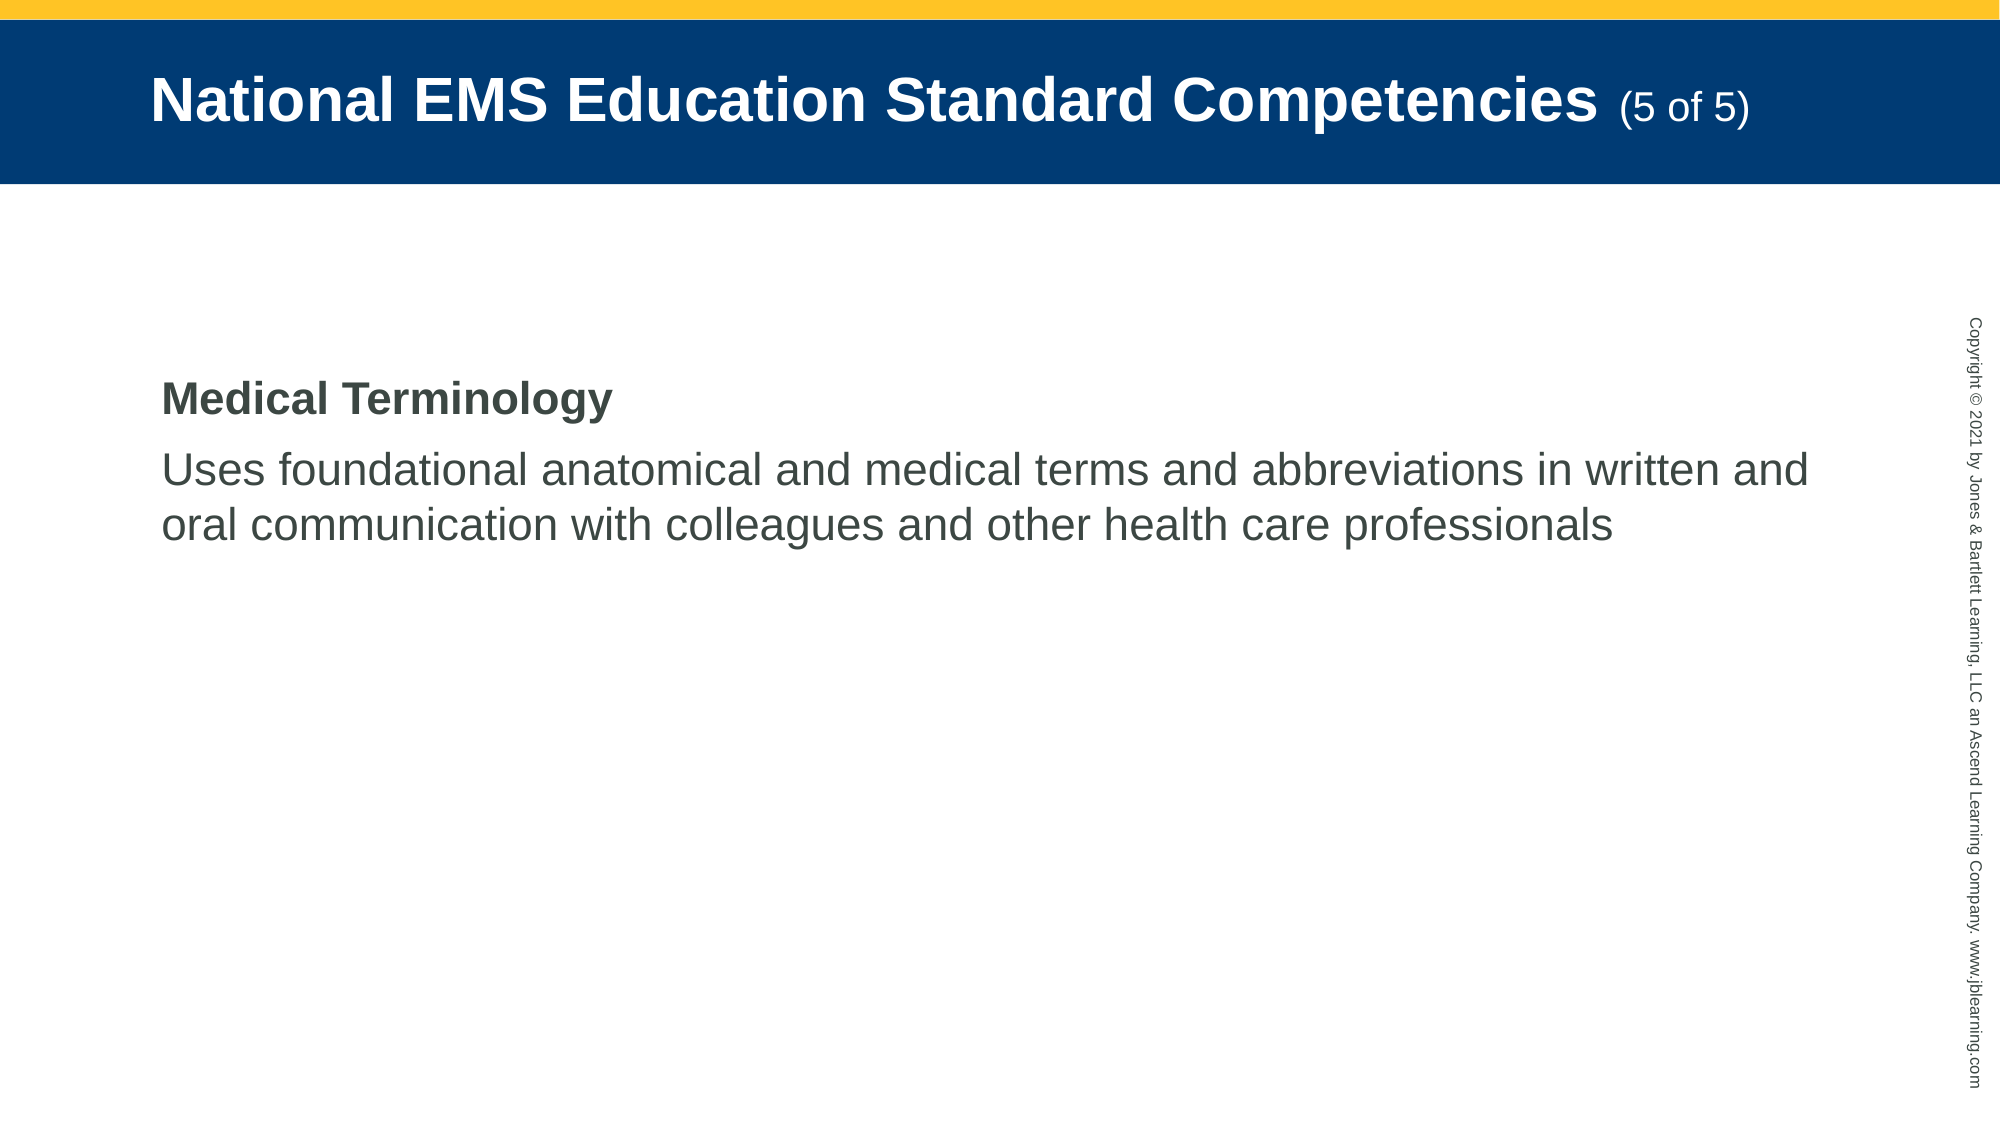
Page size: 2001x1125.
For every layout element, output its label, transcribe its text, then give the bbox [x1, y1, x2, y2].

title National EMS Education Standard Competencies (5 of 5) [0, 19, 2000, 185]
list Medical Terminology Uses foundational anatomical and medical terms and abbreviations in written and oral communication with colleagues and other health care professionals [146, 361, 1859, 1016]
